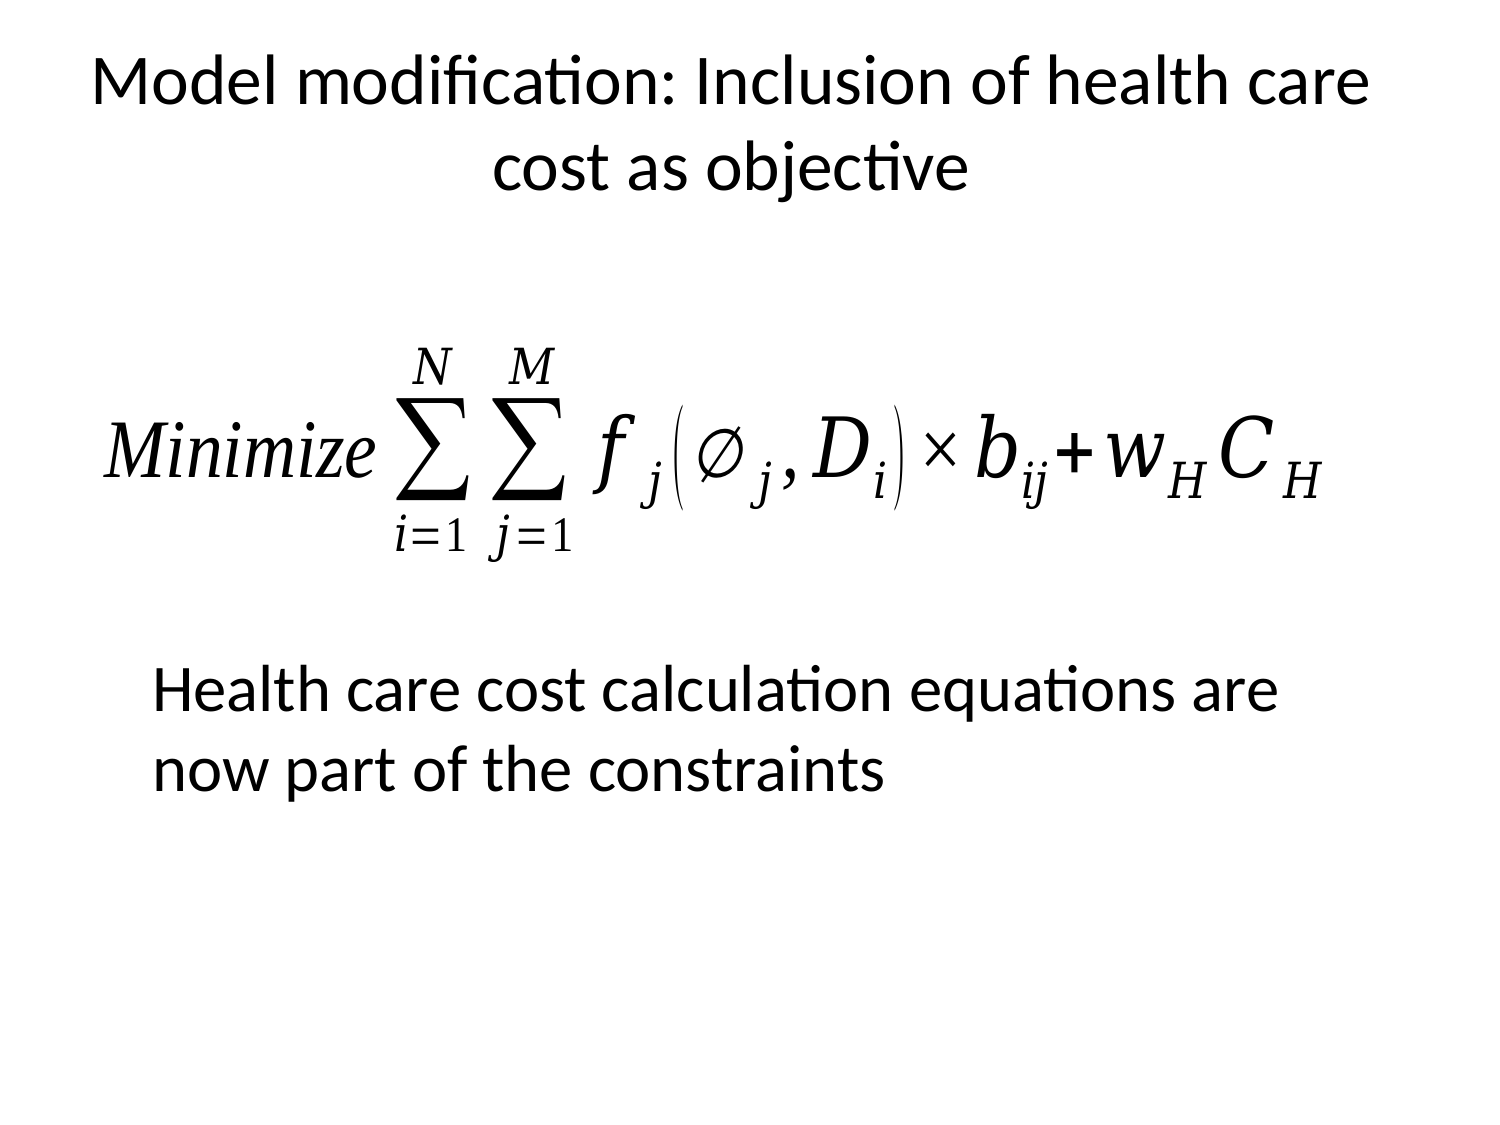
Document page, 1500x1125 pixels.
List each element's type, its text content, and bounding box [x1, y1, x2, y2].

title Model modification: Inclusion of health care cost as objective [56, 24, 1407, 213]
text_box Health care cost calculation equations are now part of the constraints [137, 637, 1325, 813]
